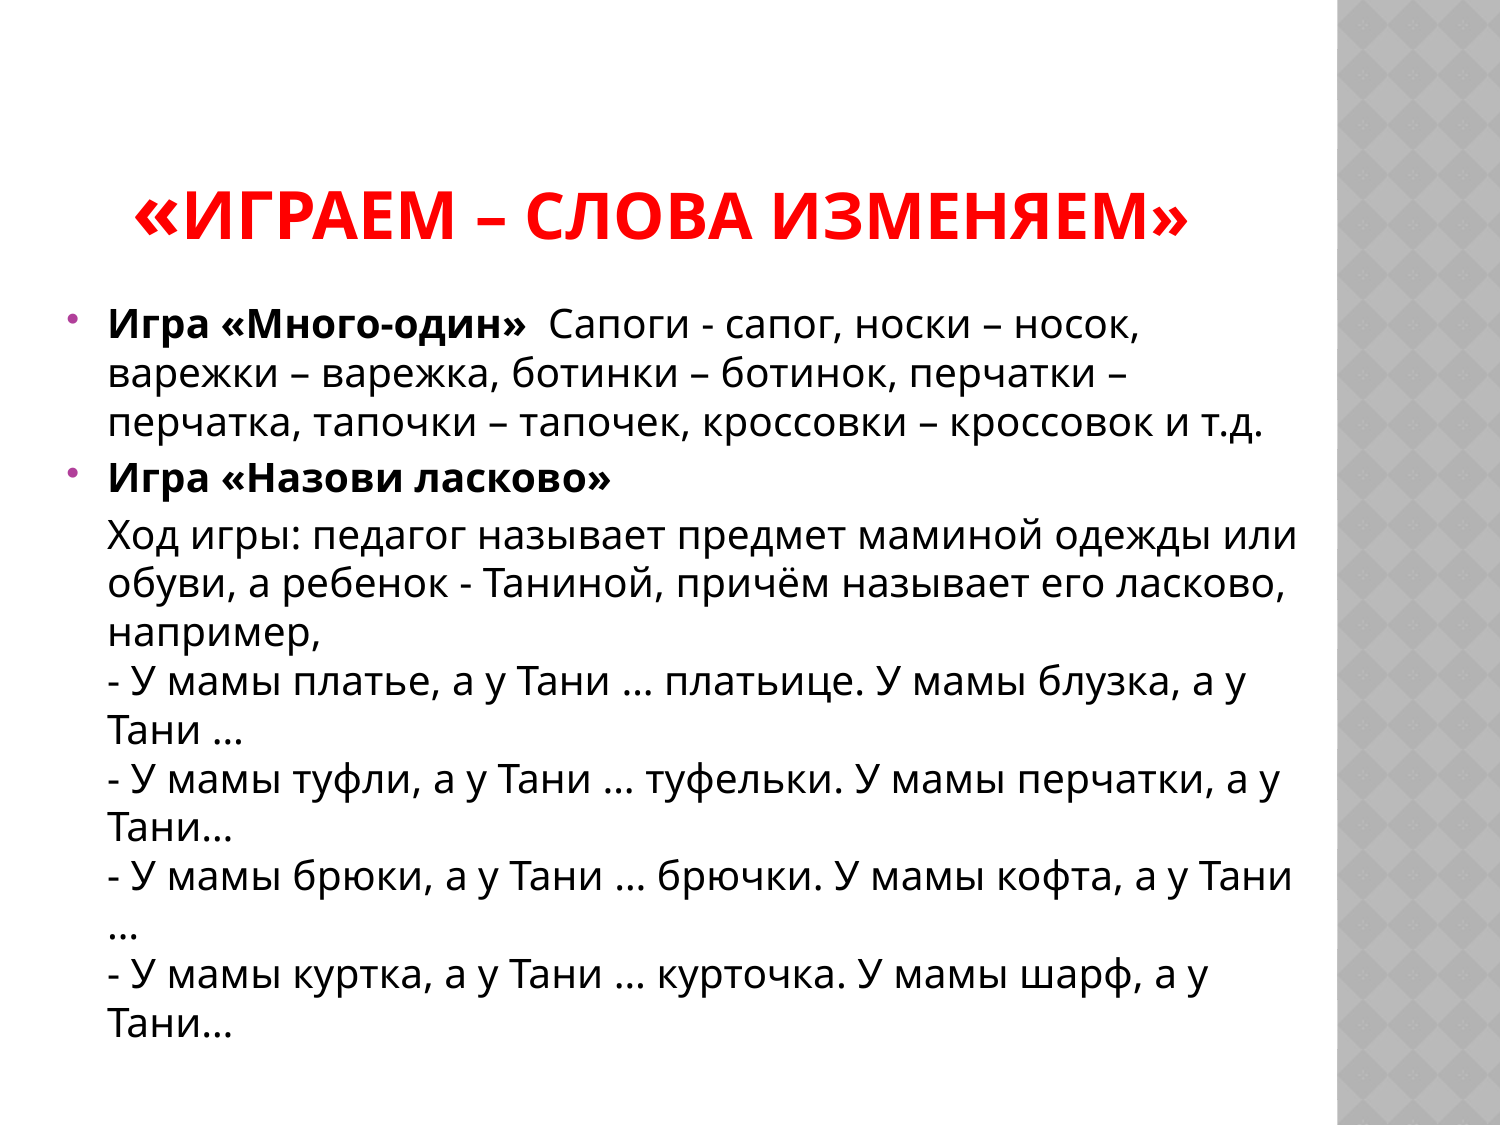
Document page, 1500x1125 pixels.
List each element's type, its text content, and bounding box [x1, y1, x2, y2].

list Игра «Много-один» Сапоги - сапог, носки – носок, варежки – варежка, ботинки – ботинок, перчатки – перчатка, тапочки – тапочек, кроссовки – кроссовок и т.д. Игра «Назови ласково» Ход игры: педагог называет предмет маминой одежды или обуви, а ребенок - Таниной, причём называет его ласково, например, - У мамы платье, а у Тани … платьице. У мамы блузка, а у Тани … - У мамы туфли, а у Тани … туфельки. У мамы перчатки, а у Тани… - У мамы брюки, а у Тани … брючки. У мамы кофта, а у Тани … - У мамы куртка, а у Тани … курточка. У мамы шарф, а у Тани… [53, 290, 1317, 1071]
title «играем – слова изменяем» [53, 78, 1270, 256]
